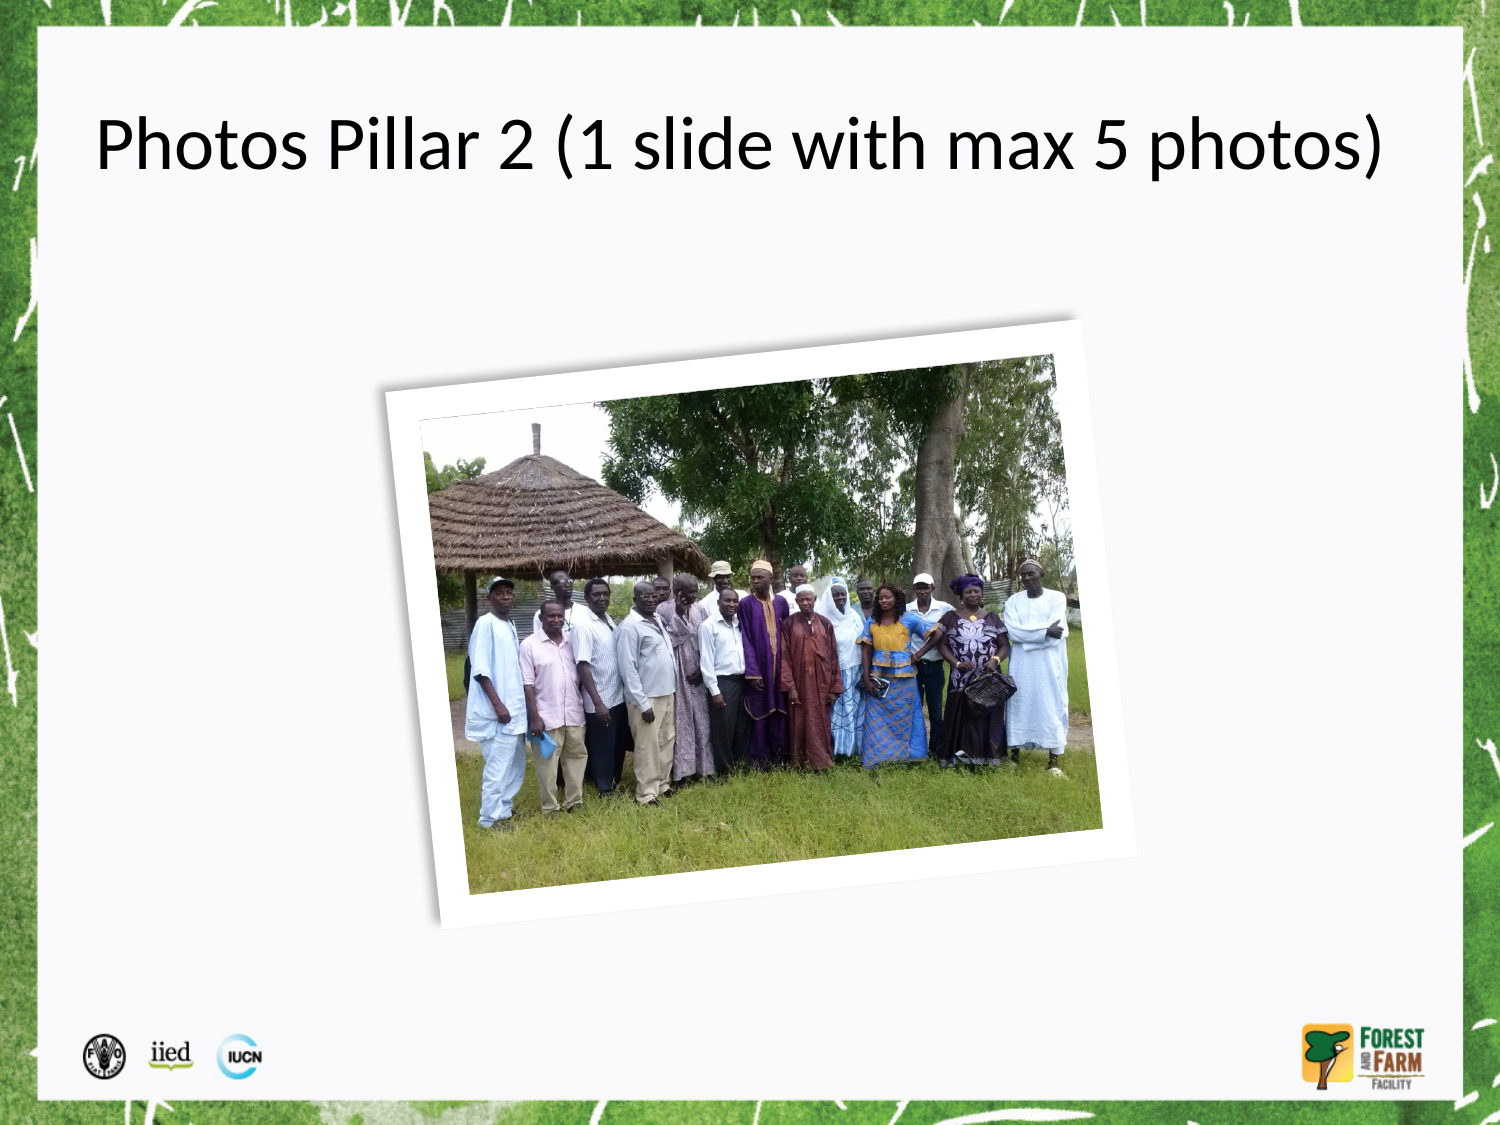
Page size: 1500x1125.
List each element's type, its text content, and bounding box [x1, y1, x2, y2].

title Photos Pillar 2 (1 slide with max 5 photos) [75, 45, 1425, 233]
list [442, 385, 1081, 864]
picture [0, 0, 1500, 1125]
